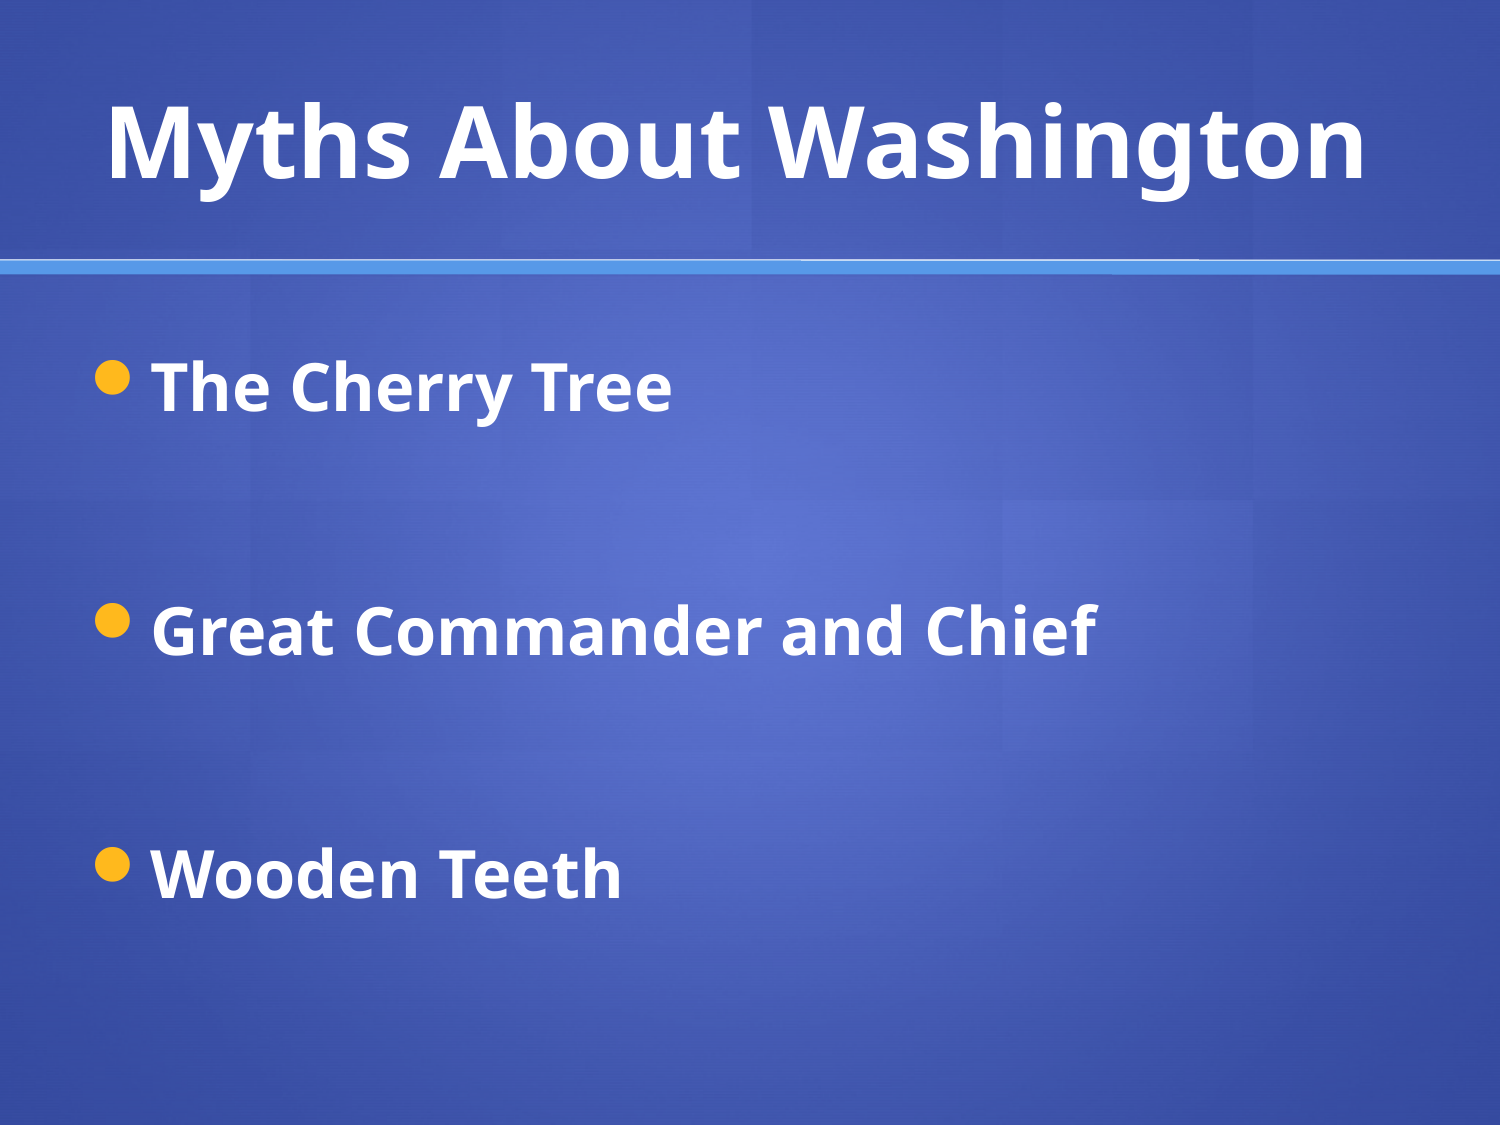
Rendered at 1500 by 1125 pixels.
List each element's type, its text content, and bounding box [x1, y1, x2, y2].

list The Cherry Tree Great Commander and Chief Wooden Teeth [75, 337, 1425, 988]
title Myths About Washington [75, 45, 1425, 233]
